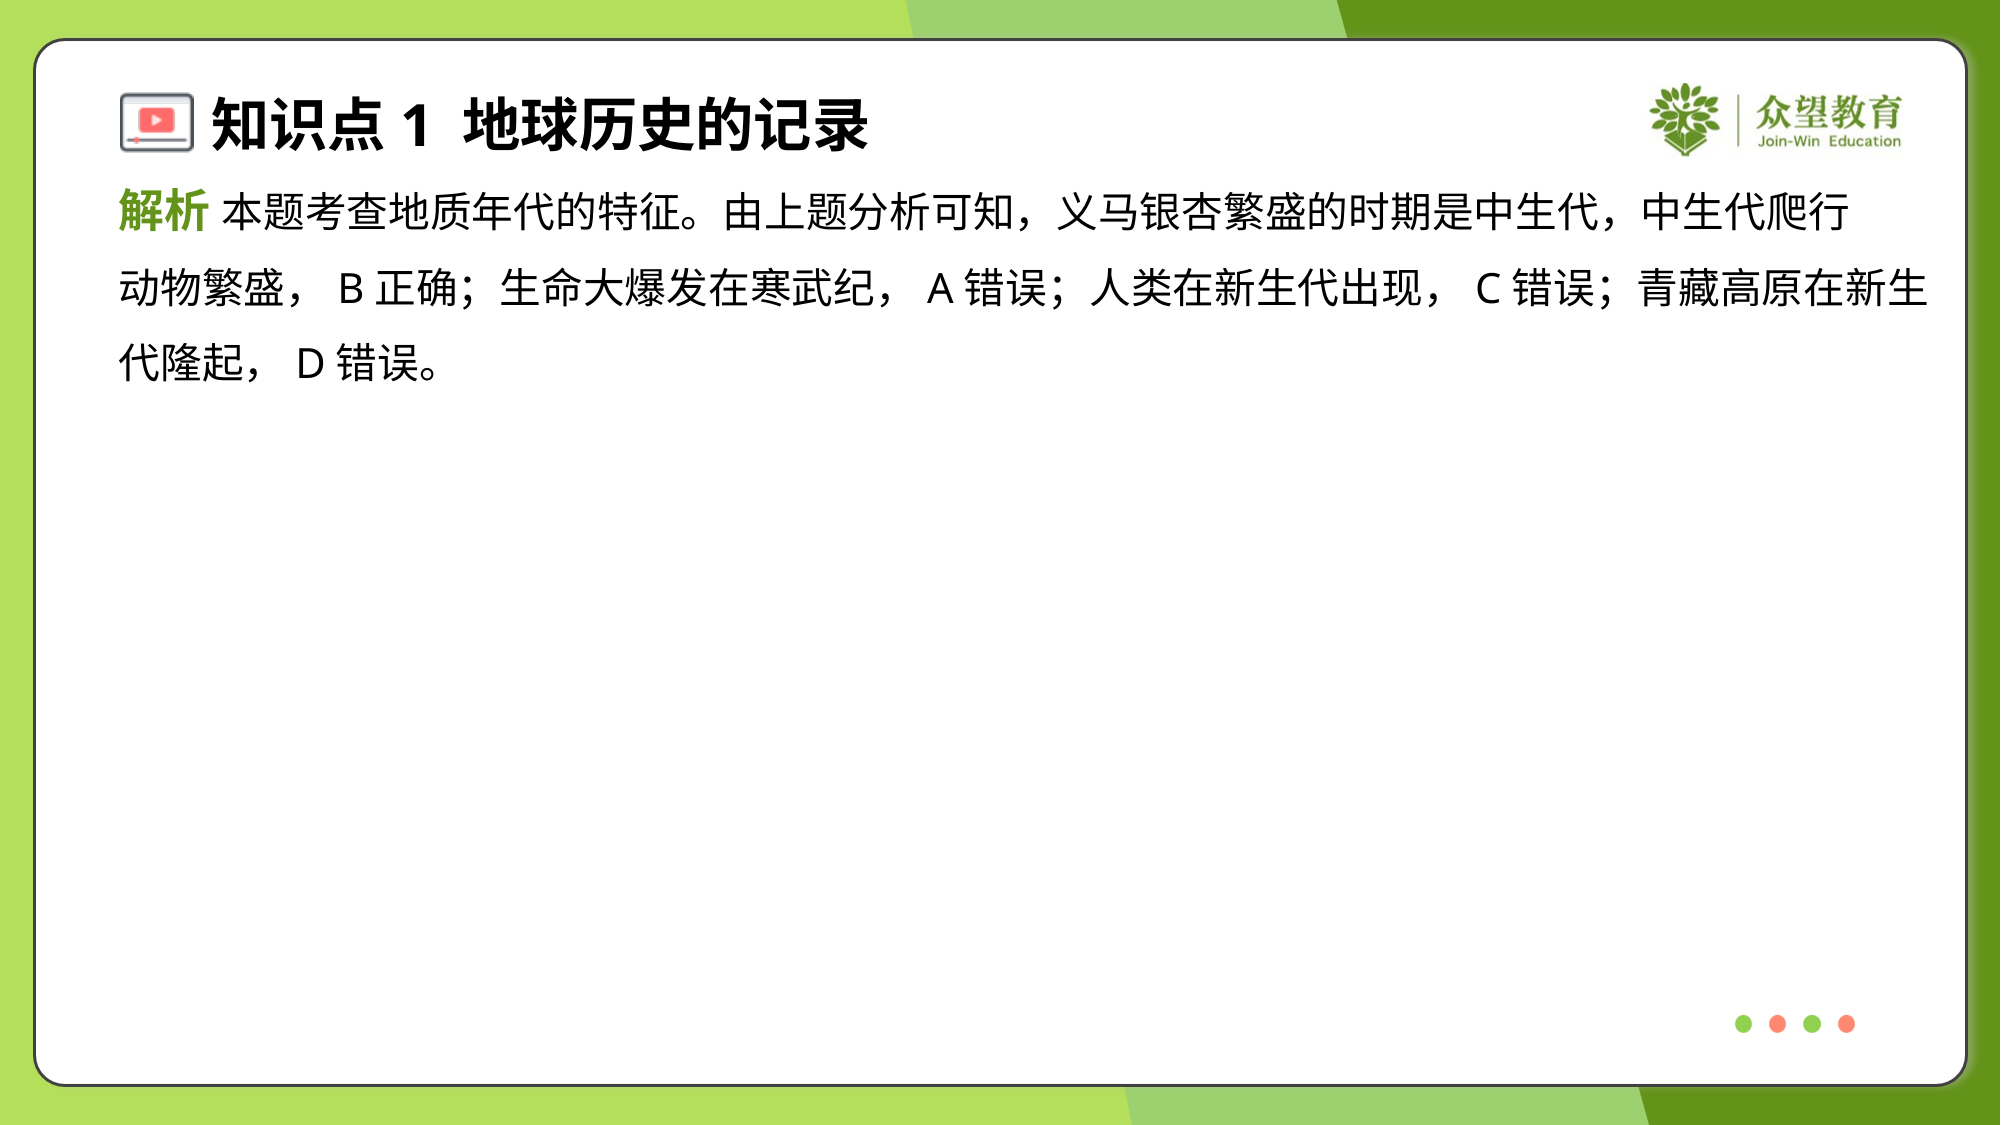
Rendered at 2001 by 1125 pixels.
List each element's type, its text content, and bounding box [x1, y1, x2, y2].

text_box 解析 本题考查地质年代的特征。由上题分析可知，义马银杏繁盛的时期是中生代，中生代爬行 动物繁盛，B正确；生命大爆发在寒武纪，A错误；人类在新生代出现，C错误；青藏高原在新生 代隆起，D错误。 [118, 159, 1883, 387]
picture [0, 0, 2000, 1125]
